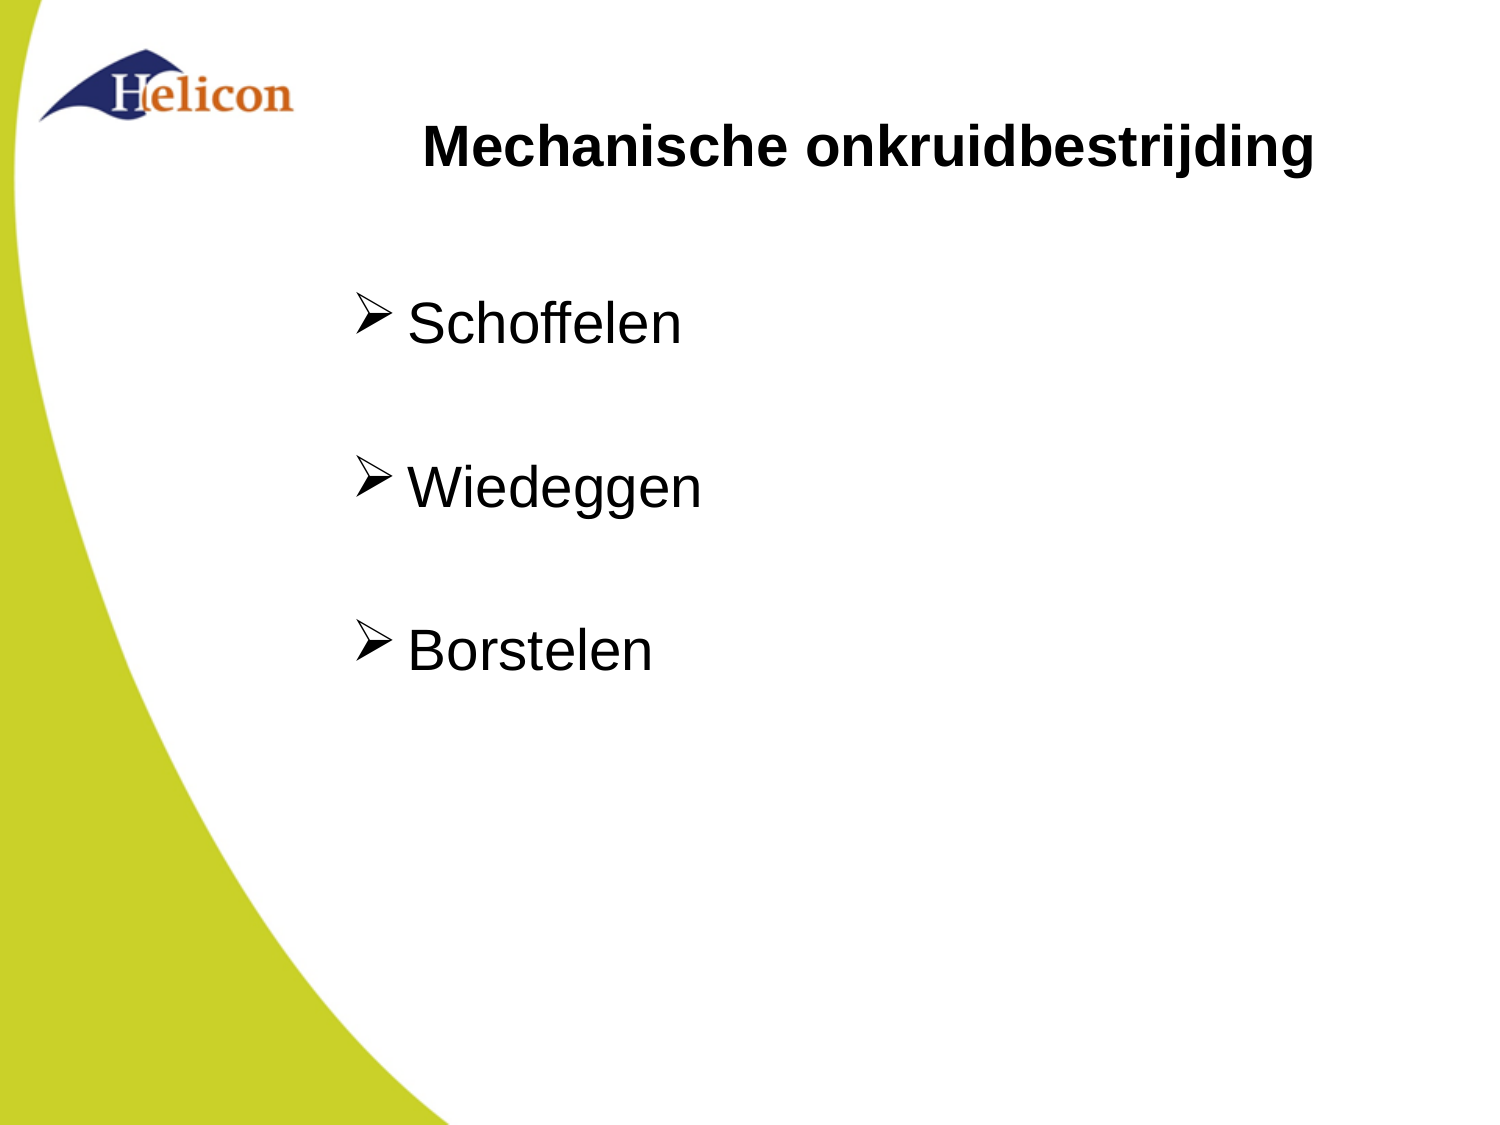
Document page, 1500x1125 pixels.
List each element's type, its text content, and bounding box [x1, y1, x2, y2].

title Mechanische onkruidbestrijding [324, 54, 1415, 161]
picture [0, 0, 1500, 1125]
list Schoffelen Wiedeggen Borstelen [336, 196, 1425, 1005]
